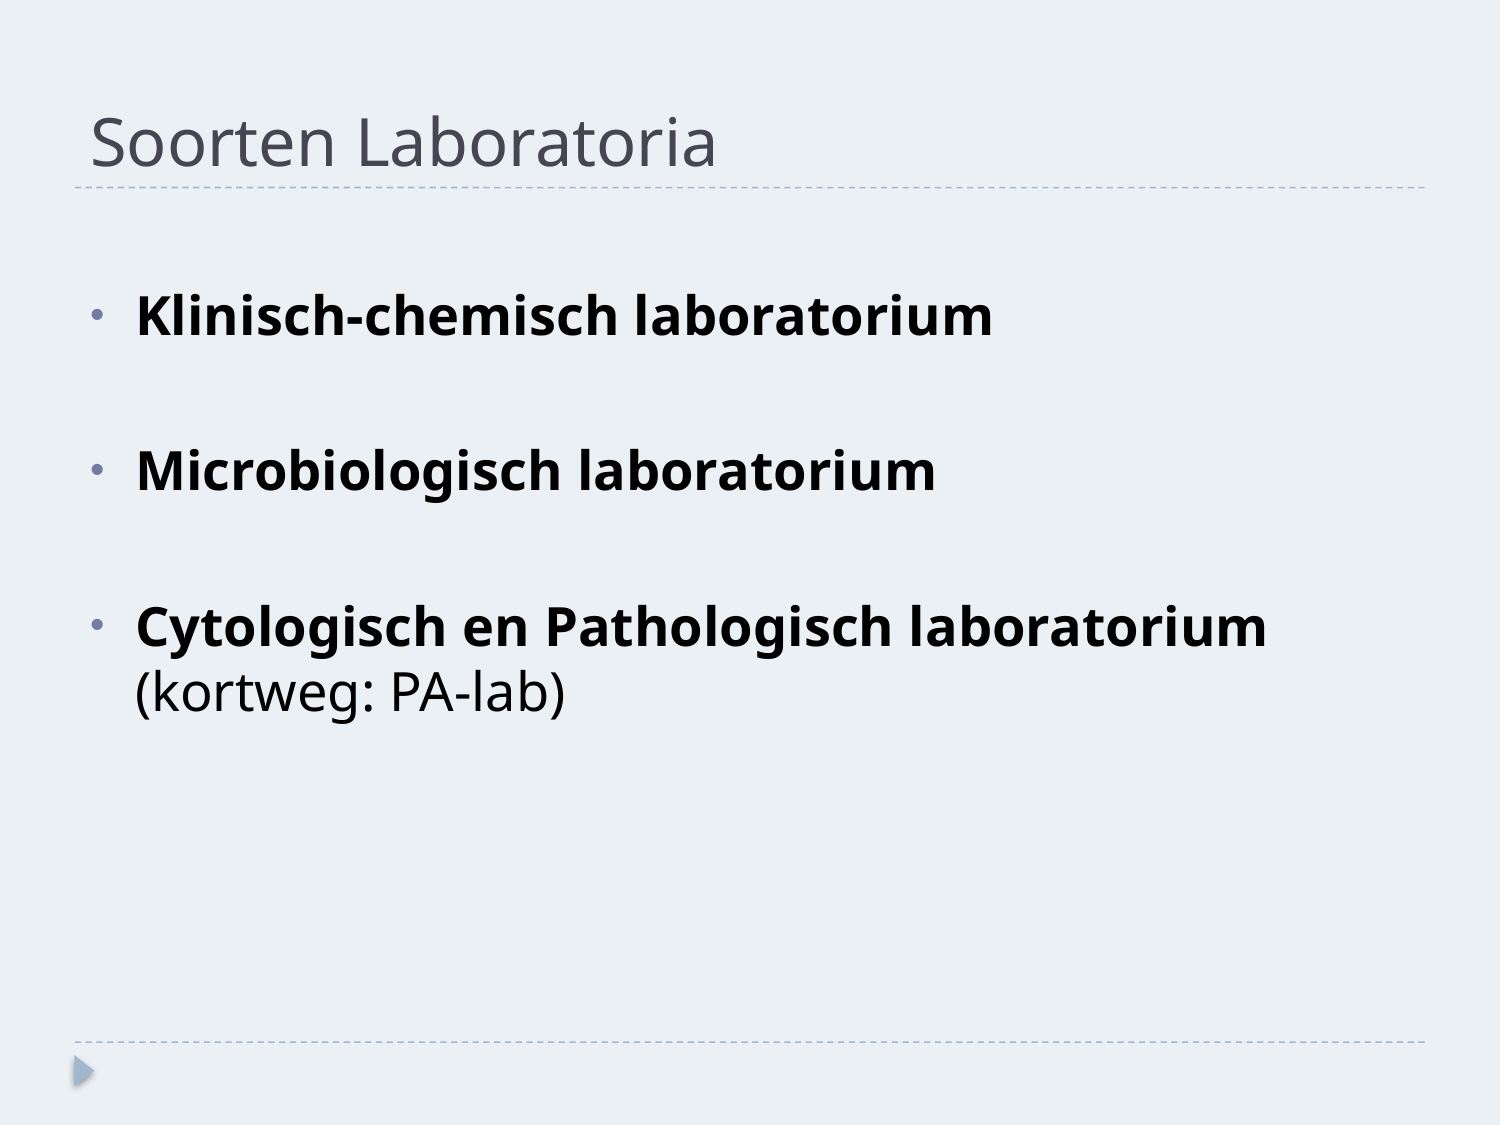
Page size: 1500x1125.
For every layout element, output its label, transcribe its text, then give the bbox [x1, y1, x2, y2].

title Soorten Laboratoria [74, 24, 1426, 188]
list Klinisch-chemisch laboratorium Microbiologisch laboratorium Cytologisch en Pathologisch laboratorium (kortweg: PA-lab) [74, 196, 1471, 1036]
